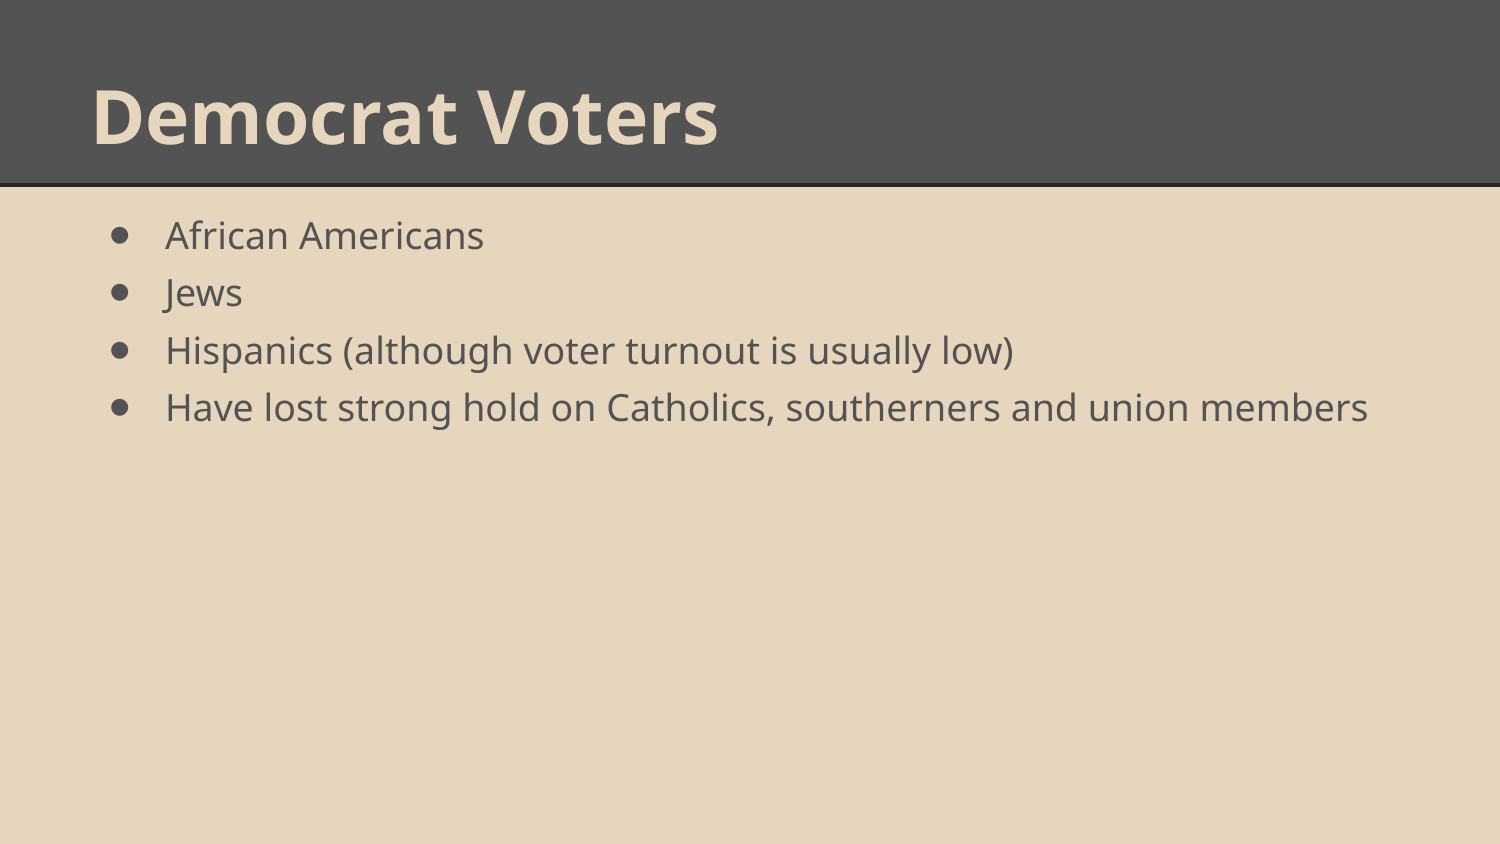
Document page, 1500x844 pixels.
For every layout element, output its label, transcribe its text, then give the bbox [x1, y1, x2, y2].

list African Americans Jews Hispanics (although voter turnout is usually low) Have lost strong hold on Catholics, southerners and union members [75, 196, 1425, 808]
title Democrat Voters [75, 33, 1425, 175]
